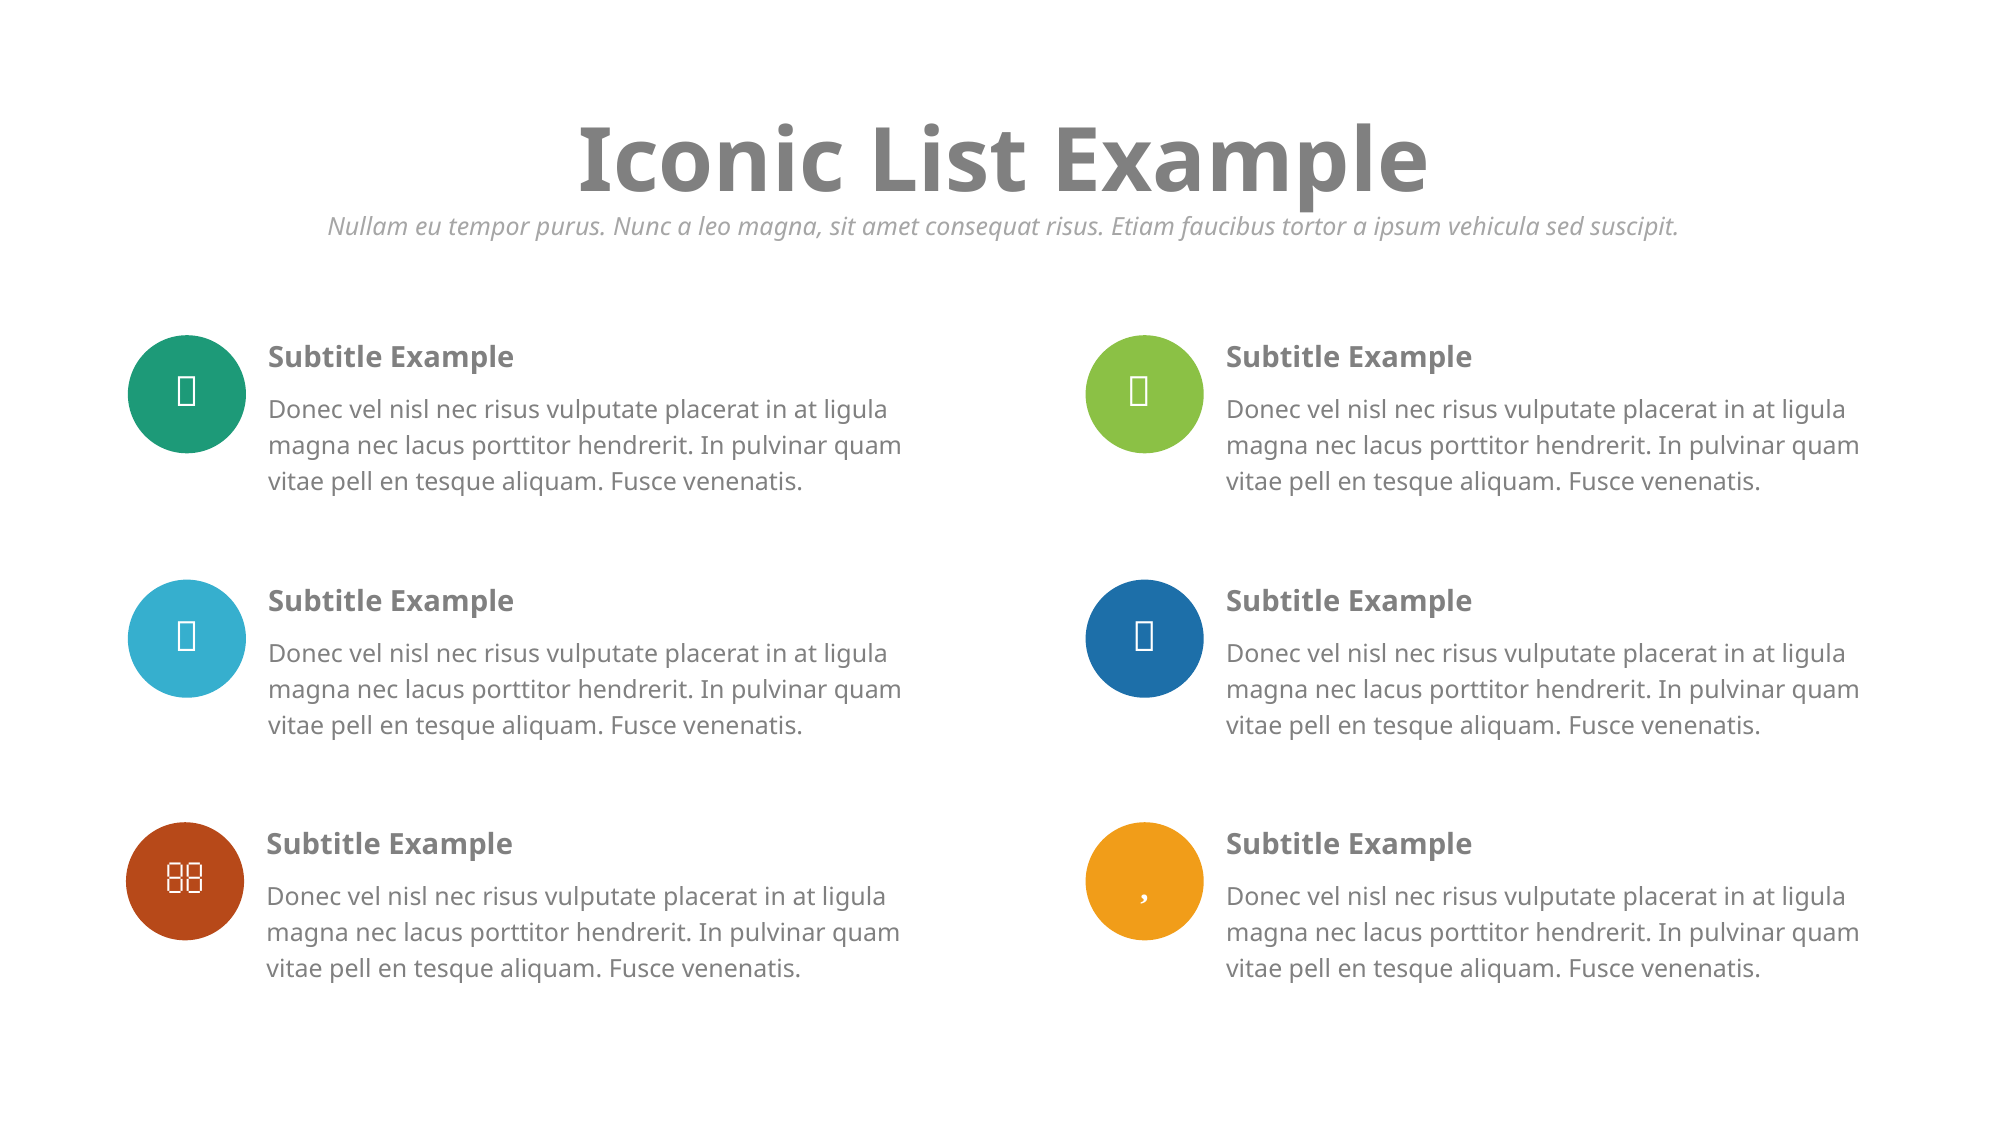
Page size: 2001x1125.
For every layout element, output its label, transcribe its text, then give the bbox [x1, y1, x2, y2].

list Nullam eu tempor purus. Nunc a leo magna, sit amet consequat risus. Etiam faucibus tortor a ipsum vehicula sed suscipit. [126, 206, 1884, 245]
list Subtitle Example [1225, 327, 1884, 384]
list Subtitle Example [1225, 814, 1884, 871]
list Donec vel nisl nec risus vulputate placerat in at ligula magna nec lacus porttitor hendrerit. In pulvinar quam vitae pell en tesque aliquam. Fusce venenatis. [1225, 874, 1884, 1010]
list Donec vel nisl nec risus vulputate placerat in at ligula magna nec lacus porttitor hendrerit. In pulvinar quam vitae pell en tesque aliquam. Fusce venenatis. [268, 632, 926, 767]
list Subtitle Example [268, 327, 926, 384]
list  [134, 839, 235, 915]
list Donec vel nisl nec risus vulputate placerat in at ligula magna nec lacus porttitor hendrerit. In pulvinar quam vitae pell en tesque aliquam. Fusce venenatis. [1225, 632, 1884, 767]
list  [136, 352, 237, 427]
list  [136, 597, 237, 672]
list Donec vel nisl nec risus vulputate placerat in at ligula magna nec lacus porttitor hendrerit. In pulvinar quam vitae pell en tesque aliquam. Fusce venenatis. [1225, 387, 1884, 523]
list Subtitle Example [1225, 572, 1884, 628]
list  [1094, 597, 1195, 672]
list Subtitle Example [268, 572, 926, 628]
list Donec vel nisl nec risus vulputate placerat in at ligula magna nec lacus porttitor hendrerit. In pulvinar quam vitae pell en tesque aliquam. Fusce venenatis. [266, 874, 925, 1010]
list  [1094, 839, 1195, 915]
list Iconic List Example [126, 120, 1884, 191]
list Donec vel nisl nec risus vulputate placerat in at ligula magna nec lacus porttitor hendrerit. In pulvinar quam vitae pell en tesque aliquam. Fusce venenatis. [268, 387, 926, 523]
list Subtitle Example [266, 814, 925, 871]
list  [1094, 352, 1195, 427]
